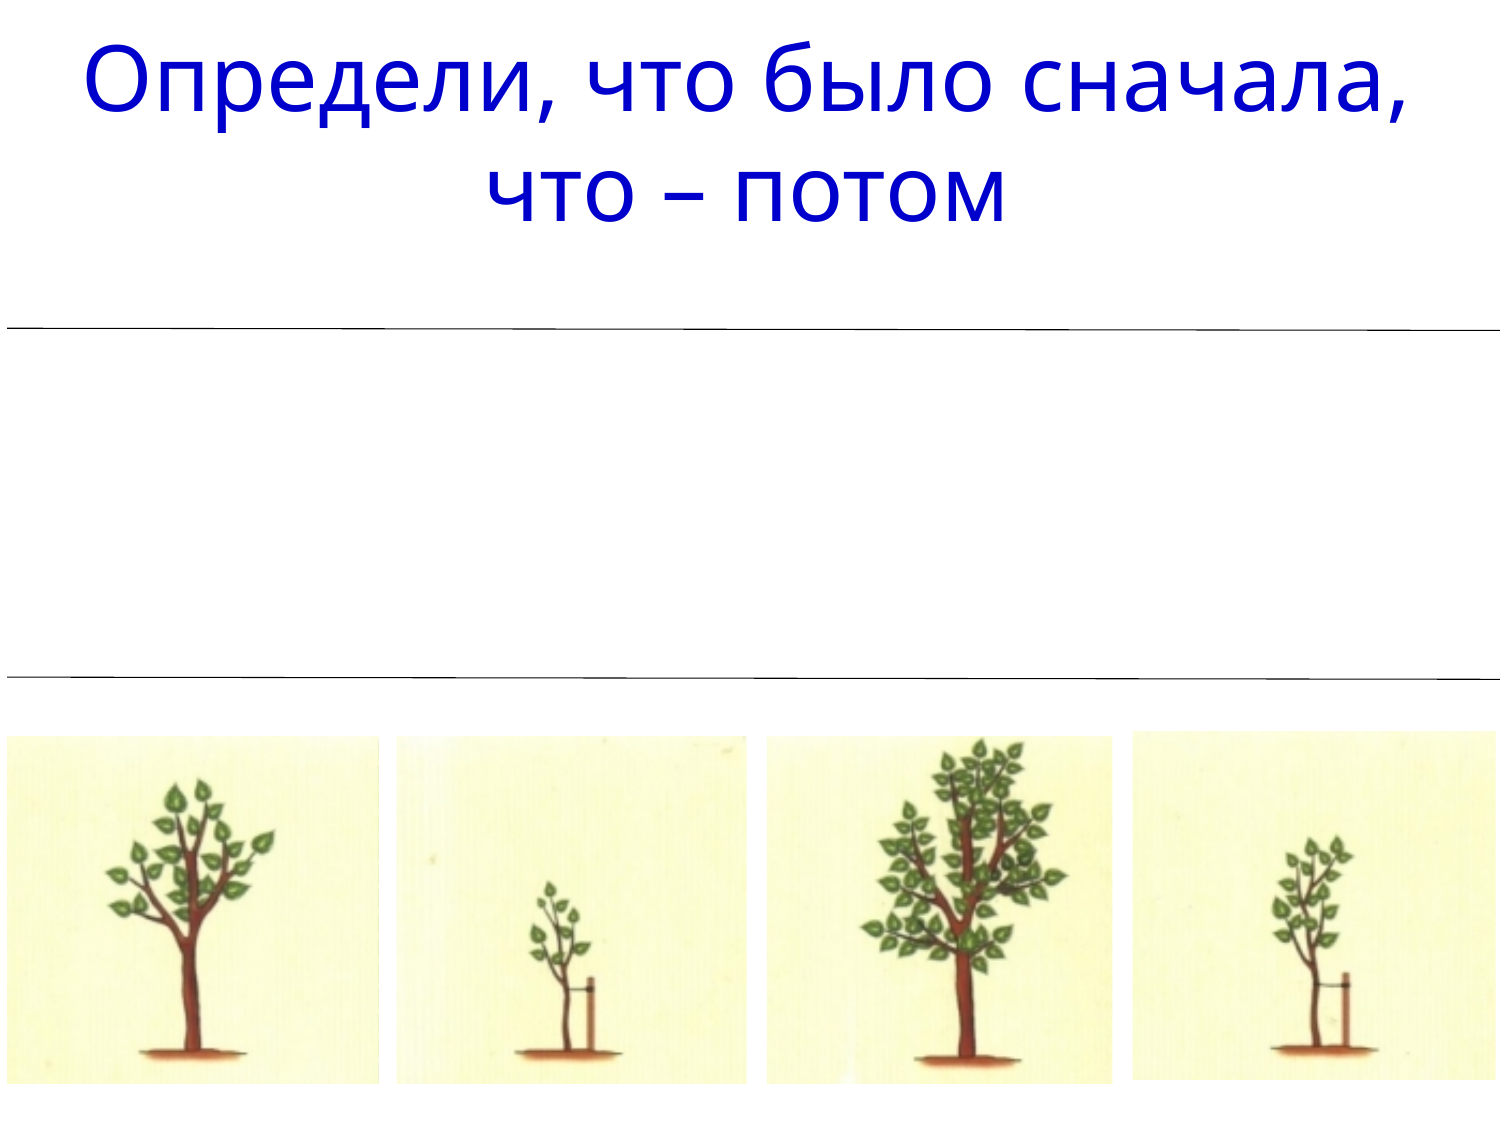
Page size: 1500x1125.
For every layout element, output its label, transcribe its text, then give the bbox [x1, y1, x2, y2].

picture [7, 733, 379, 1084]
picture [1132, 729, 1496, 1080]
text_box Определи, что было сначала, что – потом [58, 36, 1436, 223]
picture [766, 733, 1113, 1084]
picture [396, 733, 747, 1084]
